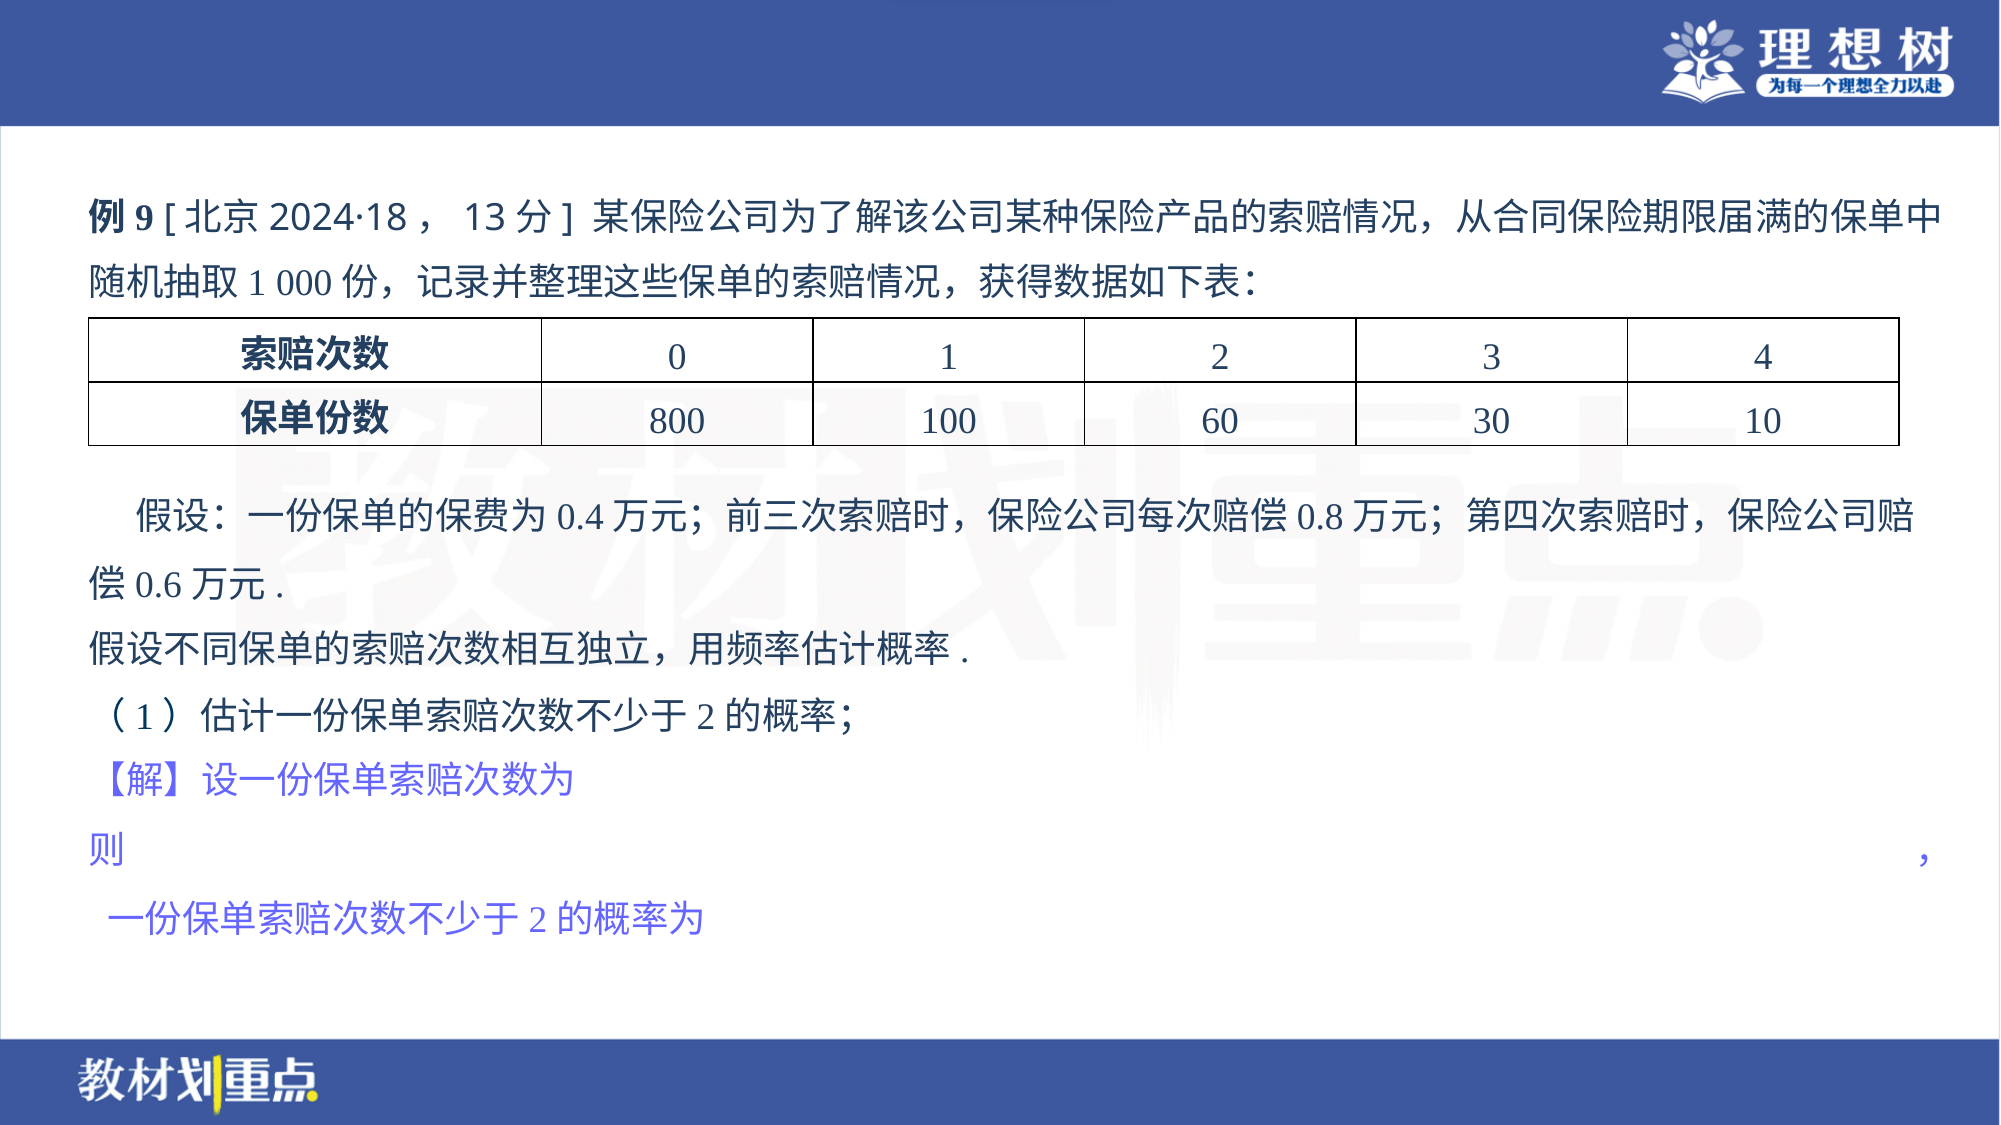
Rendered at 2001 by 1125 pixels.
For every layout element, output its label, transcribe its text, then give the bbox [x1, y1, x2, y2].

table_cell 保单份数 [89, 383, 541, 445]
table_header 2 [1085, 319, 1355, 381]
table_header 1 [814, 319, 1084, 381]
text_box 假设：一份保单的保费为0.4万元；前三次索赔时，保险公司每次赔偿0.8万元；第四次索赔时，保险公司赔 偿0.6万元. 假设不同保单的索赔次数相互独立，用频率估计概率. [88, 467, 1911, 664]
table_header 索赔次数 [89, 319, 541, 381]
table_cell 100 [814, 383, 1084, 445]
table_cell 60 [1085, 383, 1355, 445]
picture [0, 0, 2000, 1125]
table_cell 10 [1628, 383, 1898, 445]
table_cell 30 [1357, 383, 1627, 445]
table_header 4 [1628, 319, 1898, 381]
table_header 3 [1357, 319, 1627, 381]
table_cell 800 [542, 383, 812, 445]
text_box （1）估计一份保单索赔次数不少于2的概率； [88, 670, 1911, 731]
text_box 例9 [北京2024·18，13分] 某保险公司为了解该公司某种保险产品的索赔情况，从合同保险期限届满的保单中 随机抽取1 000份，记录并整理这些保单的索赔情况，获得数据如下表： [88, 169, 1911, 296]
table_header 0 [542, 319, 812, 381]
